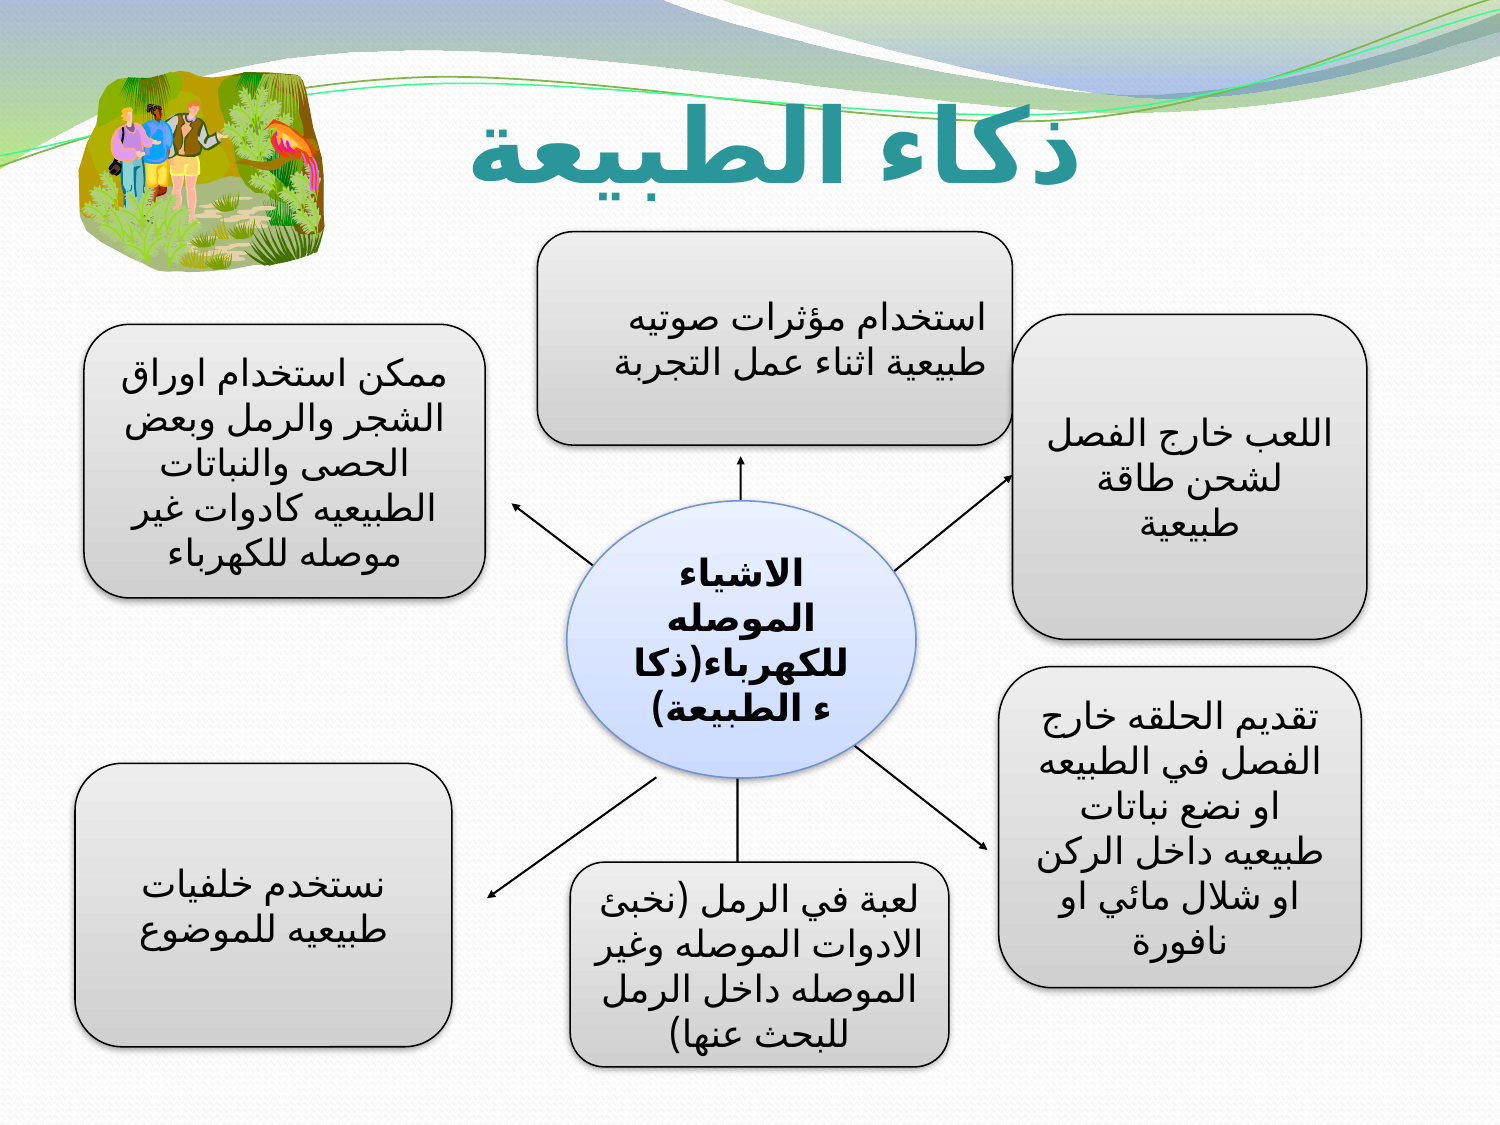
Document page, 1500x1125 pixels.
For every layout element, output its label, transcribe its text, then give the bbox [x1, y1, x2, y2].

text_box لعبة في الرمل (نخبئ الادوات الموصله وغير الموصله داخل الرمل للبحث عنها) [569, 861, 950, 1068]
text_box استخدام مؤثرات صوتيه طبيعية اثناء عمل التجربة [536, 230, 1014, 446]
text_box [896, 476, 1007, 570]
picture [74, 67, 329, 276]
text_box نستخدم خلفيات طبيعيه للموضوع [74, 762, 453, 1048]
text_box الاشياء الموصله للكهرباء(ذكاء الطبيعة) [565, 500, 917, 779]
text_box [511, 503, 590, 564]
text_box اللعب خارج الفصل لشحن طاقة طبيعية [1011, 313, 1368, 641]
text_box تقديم الحلقه خارج الفصل في الطبيعه او نضع نباتات طبيعيه داخل الركن او شلال مائي او نافورة [997, 665, 1363, 989]
text_box ممكن استخدام اوراق الشجر والرمل وبعض الحصى والنباتات الطبيعيه كادوات غير موصله للكهرباء [83, 323, 487, 599]
title ذكاء الطبيعة [62, 66, 73, 205]
text_box [486, 777, 656, 899]
title ذكاء الطبيعة [328, 66, 1488, 205]
text_box [859, 749, 988, 850]
text_box [736, 456, 745, 498]
